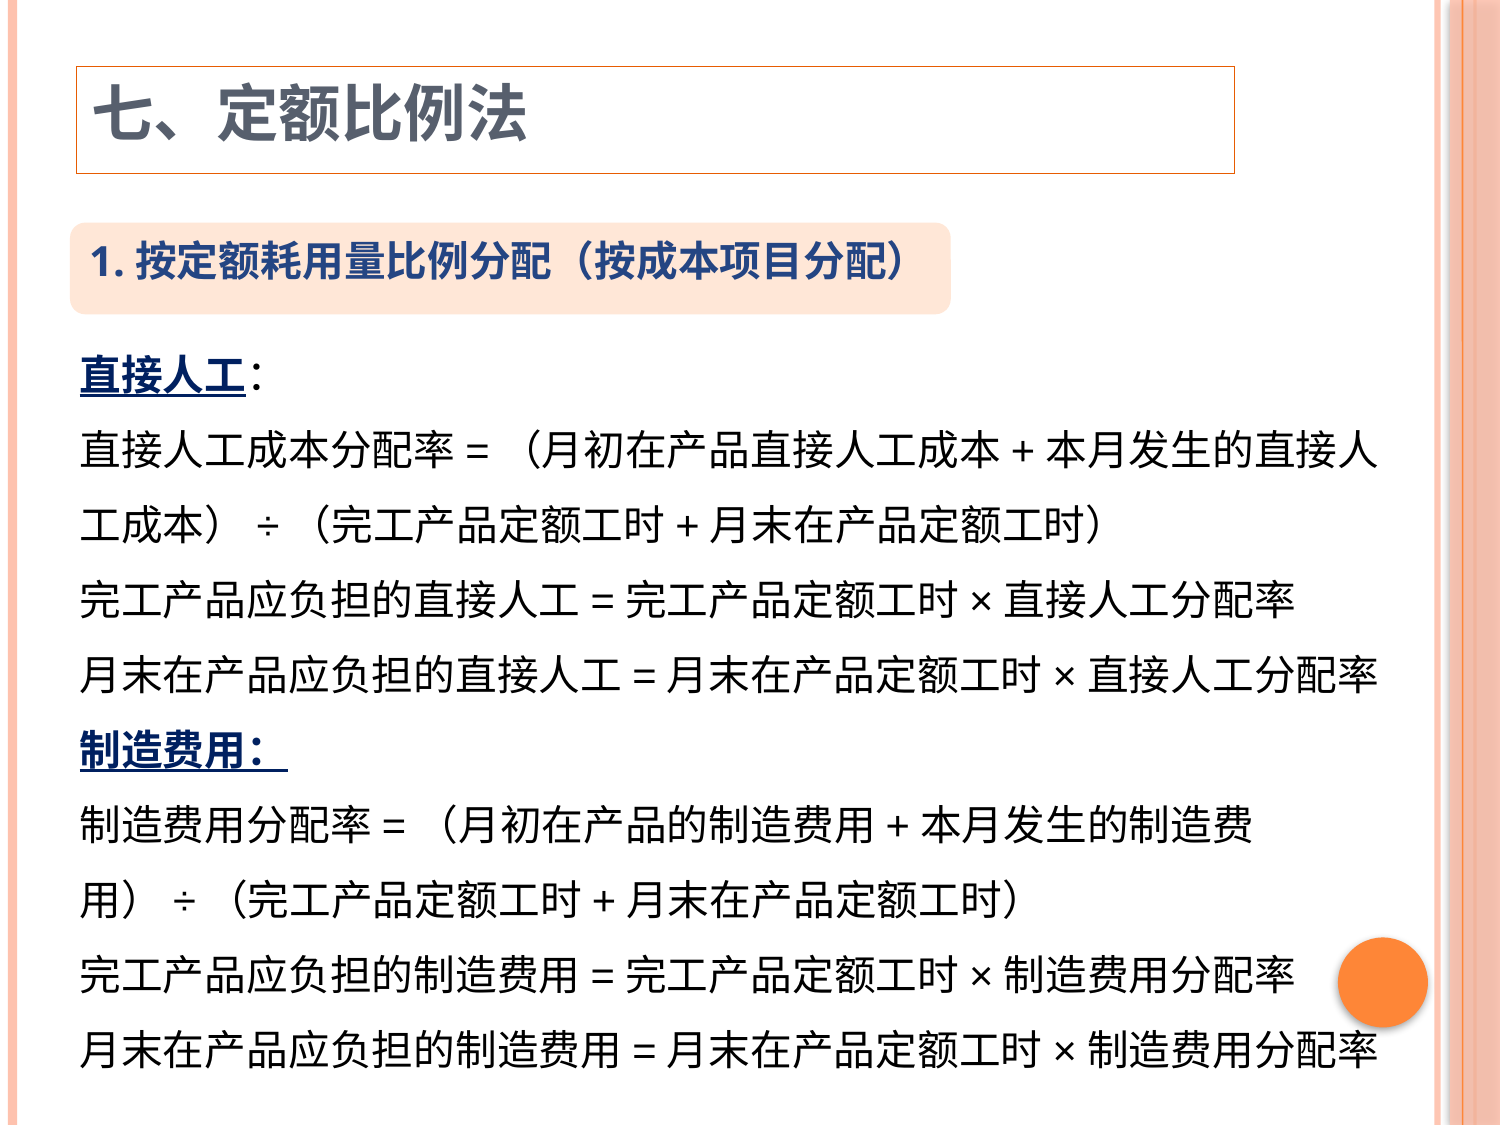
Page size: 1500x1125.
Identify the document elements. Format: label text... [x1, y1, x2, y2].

text_box 直接人工： 直接人工成本分配率=（月初在产品直接人工成本+本月发生的直接人工成本）÷（完工产品定额工时+月末在产品定额工时） 完工产品应负担的直接人工=完工产品定额工时×直接人工分配率 月末在产品应负担的直接人工=月末在产品定额工时×直接人工分配率 制造费用： 制造费用分配率=（月初在产品的制造费用+本月发生的制造费用）÷（完工产品定额工时+月末在产品定额工时） 完工产品应负担的制造费用=完工产品定额工时×制造费用分配率 月末在产品应负担的制造费用=月末在产品定额工时×制造费用分配率 [64, 316, 1400, 1082]
text_box 七、定额比例法 [76, 66, 1235, 174]
text_box 1.按定额耗用量比例分配（按成本项目分配） [69, 222, 951, 315]
